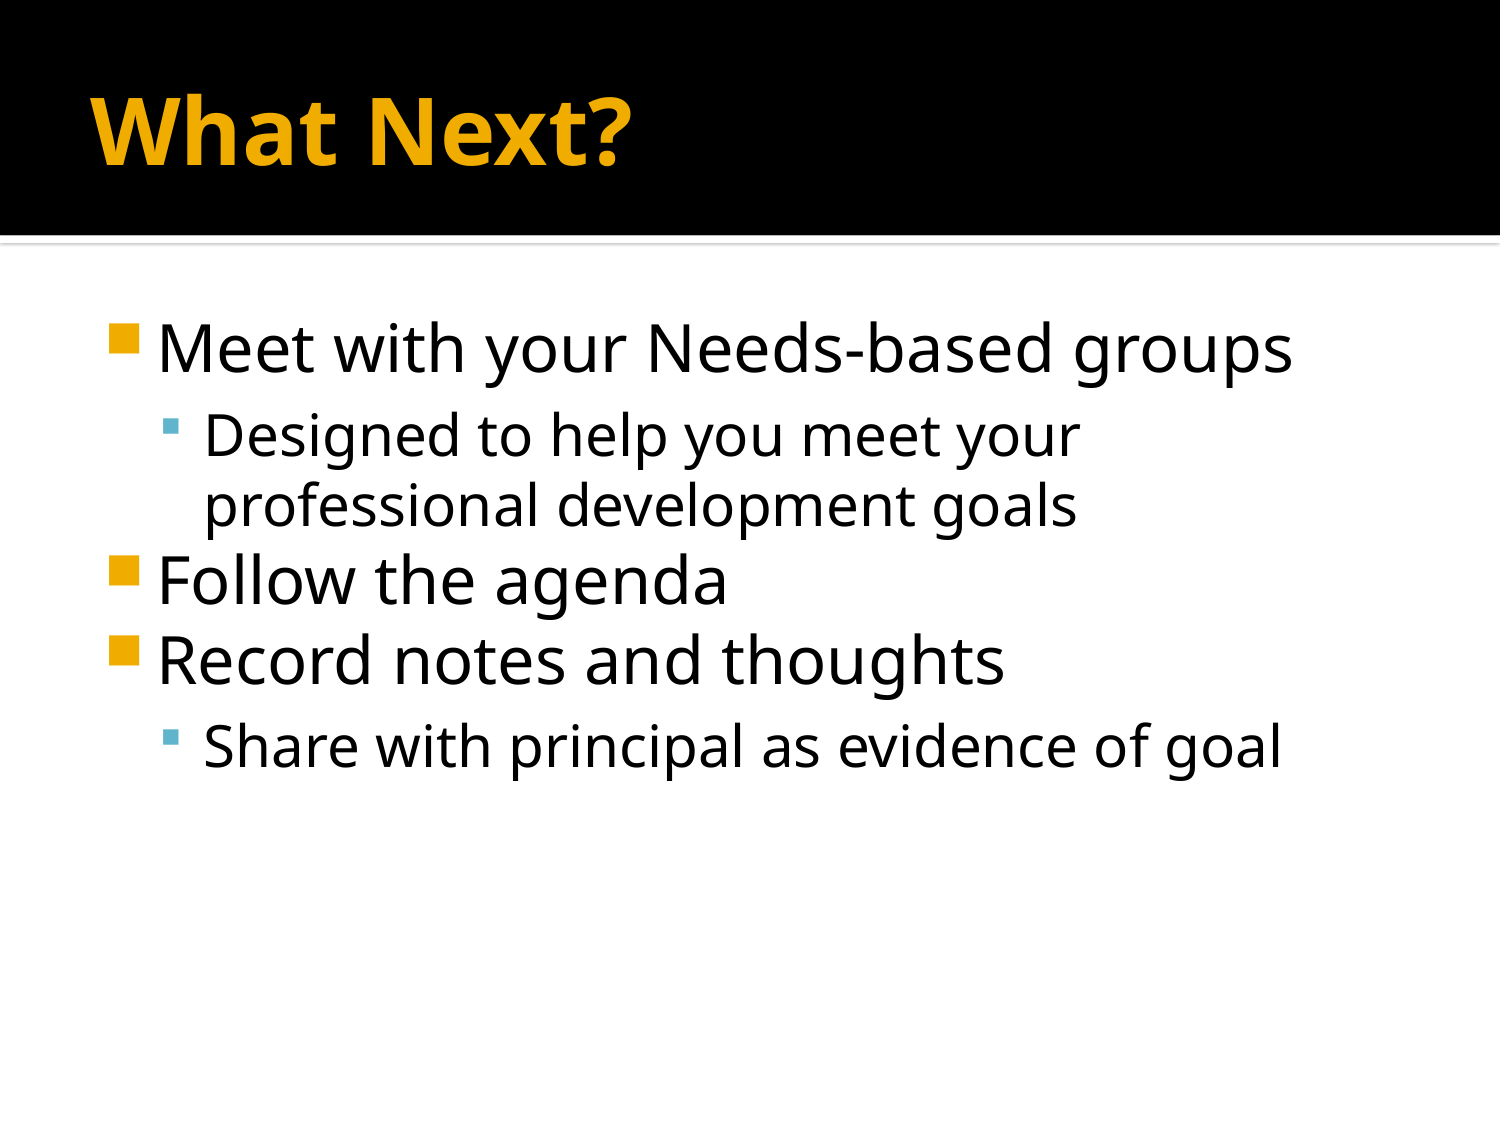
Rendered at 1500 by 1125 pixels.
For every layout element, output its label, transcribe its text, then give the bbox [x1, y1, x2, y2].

title What Next? [75, 25, 1425, 231]
list Meet with your Needs-based groups Designed to help you meet your professional development goals Follow the agenda Record notes and thoughts Share with principal as evidence of goal [75, 291, 1425, 1050]
